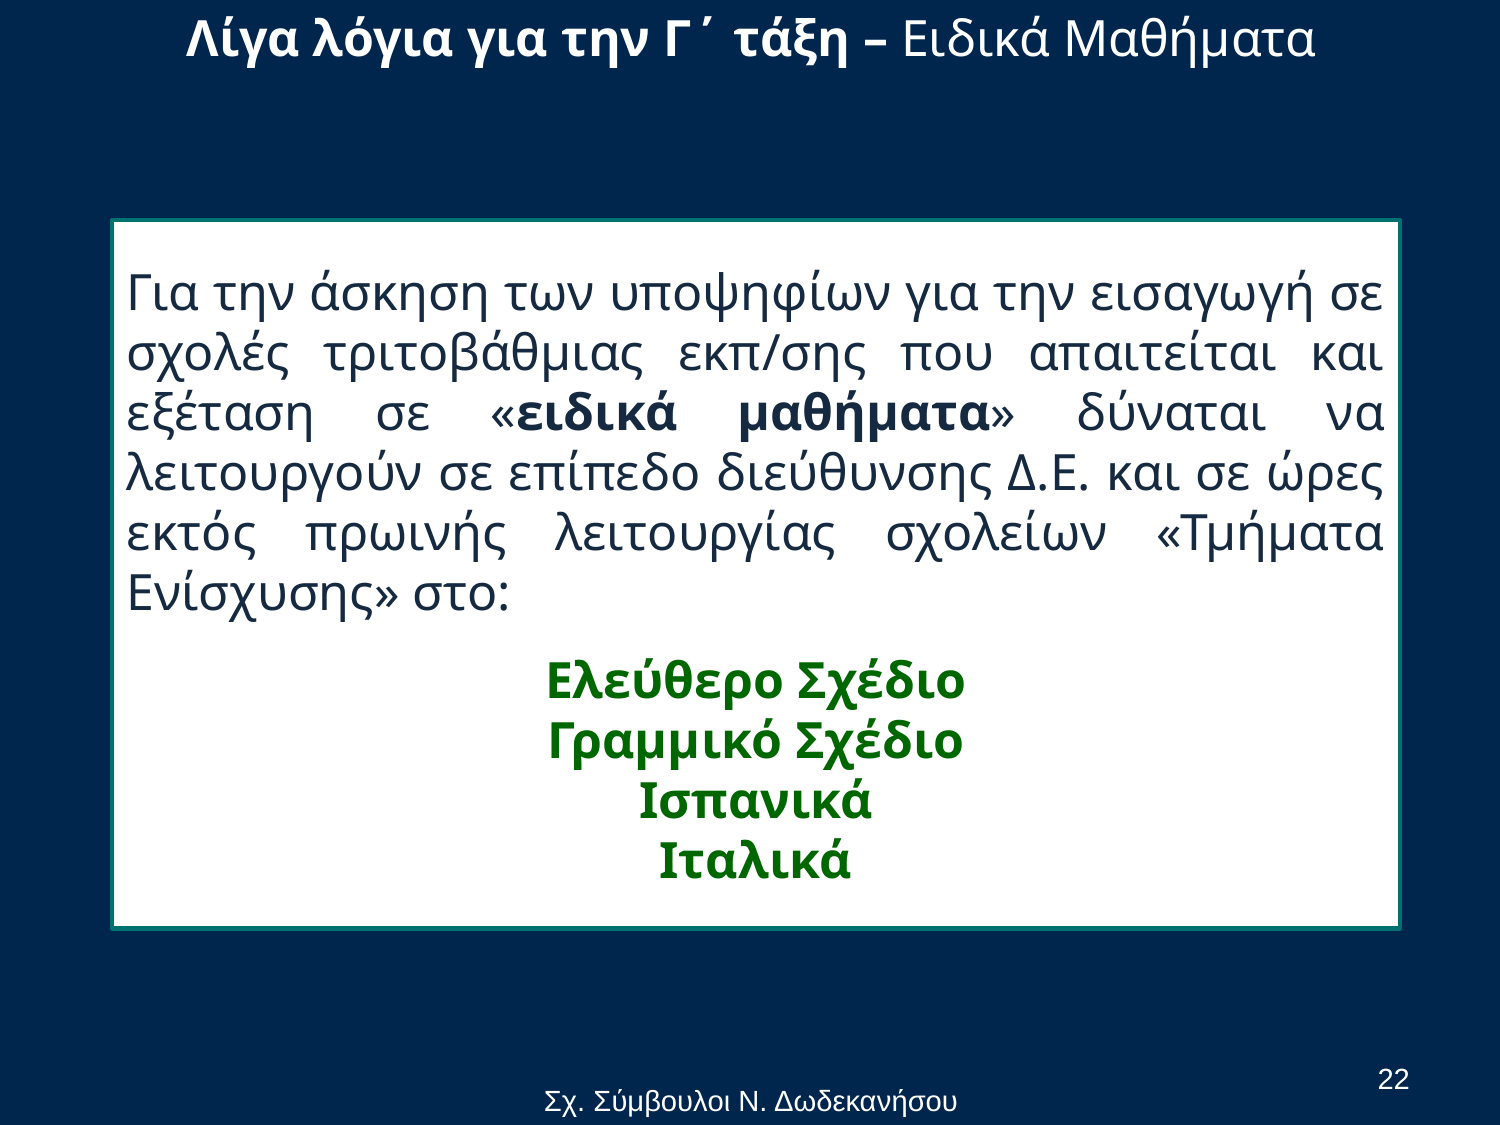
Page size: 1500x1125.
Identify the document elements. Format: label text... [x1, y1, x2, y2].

footer Σχ. Σύμβουλοι Ν. Δωδεκανήσου [513, 1046, 989, 1125]
text_box Λίγα λόγια για την Γ΄ τάξη – Ειδικά Μαθήματα [76, 0, 1427, 114]
text_box Για την άσκηση των υποψηφίων για την εισαγωγή σε σχολές τριτοβάθμιας εκπ/σης που απαιτείται και εξέταση σε «ειδικά μαθήματα» δύναται να λειτουργούν σε επίπεδο διεύθυνσης Δ.Ε. και σε ώρες εκτός πρωινής λειτουργίας σχολείων «Τμήματα Ενίσχυσης» στο: Ελεύθερο Σχέδιο Γραμμικό Σχέδιο Ισπανικά Ιταλικά [110, 218, 1402, 931]
slide_number 22 [1074, 1024, 1426, 1103]
